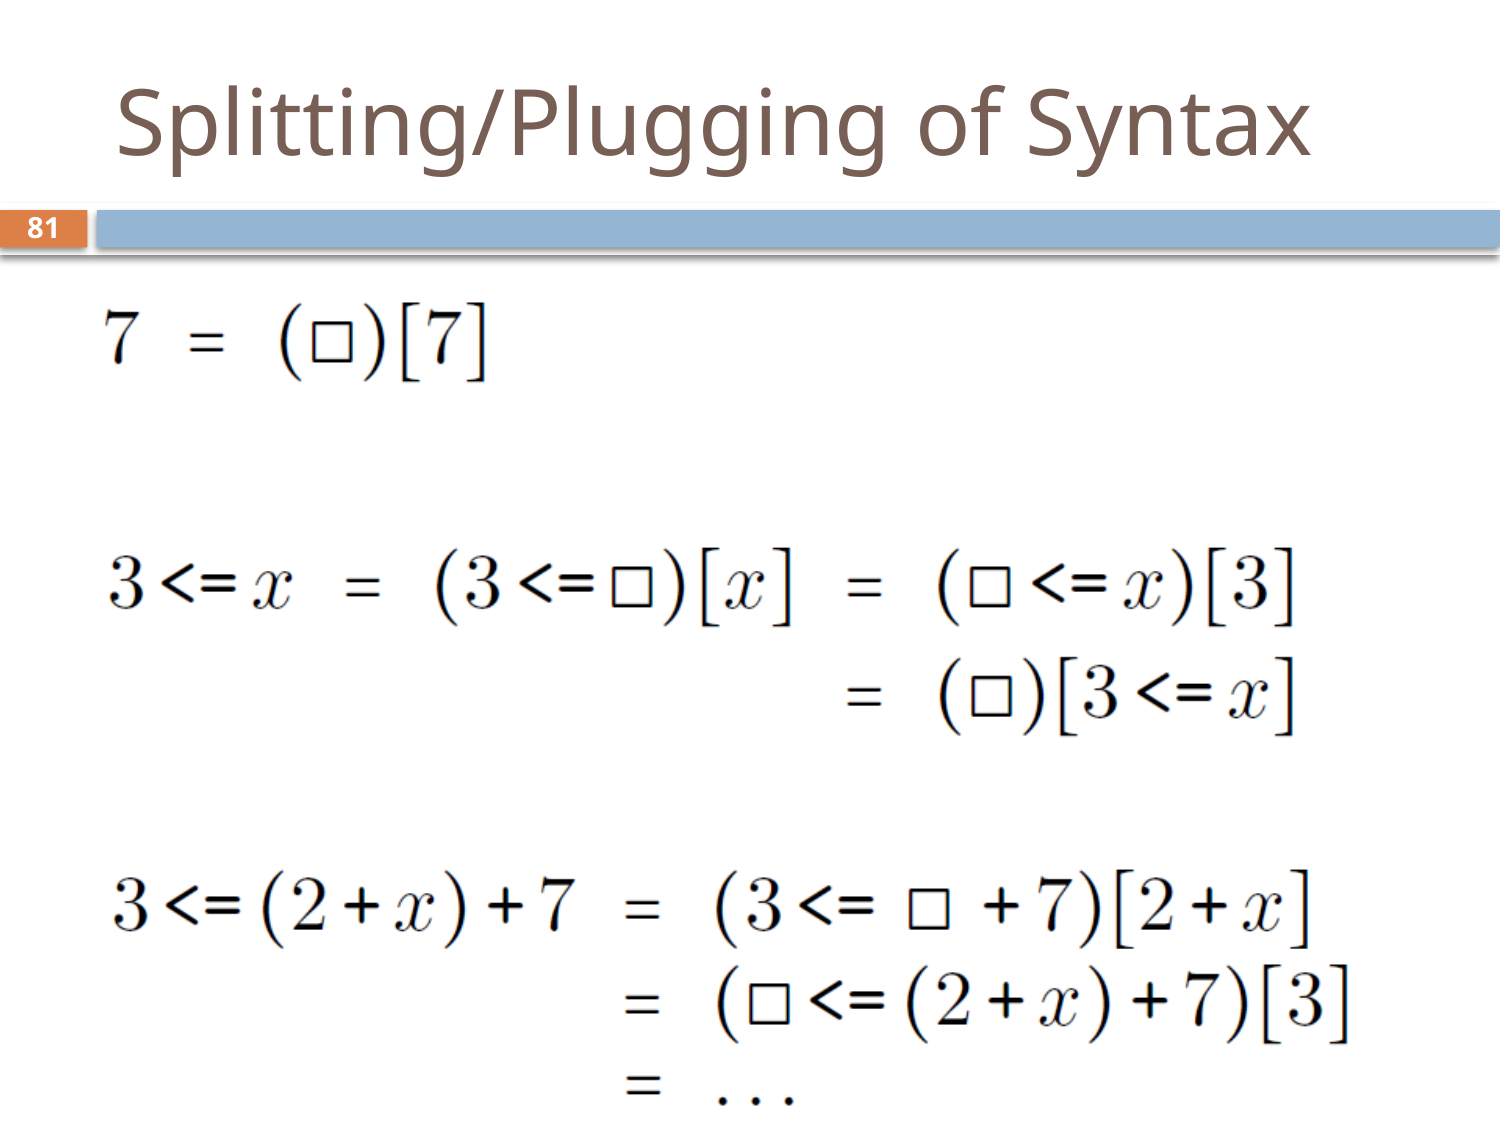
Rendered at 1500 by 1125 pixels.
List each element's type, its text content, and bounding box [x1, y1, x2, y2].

slide_number 81 [0, 208, 88, 249]
title Splitting/Plugging of Syntax [100, 37, 1438, 200]
picture [101, 537, 1326, 751]
picture [99, 862, 1363, 1120]
picture [87, 287, 509, 399]
